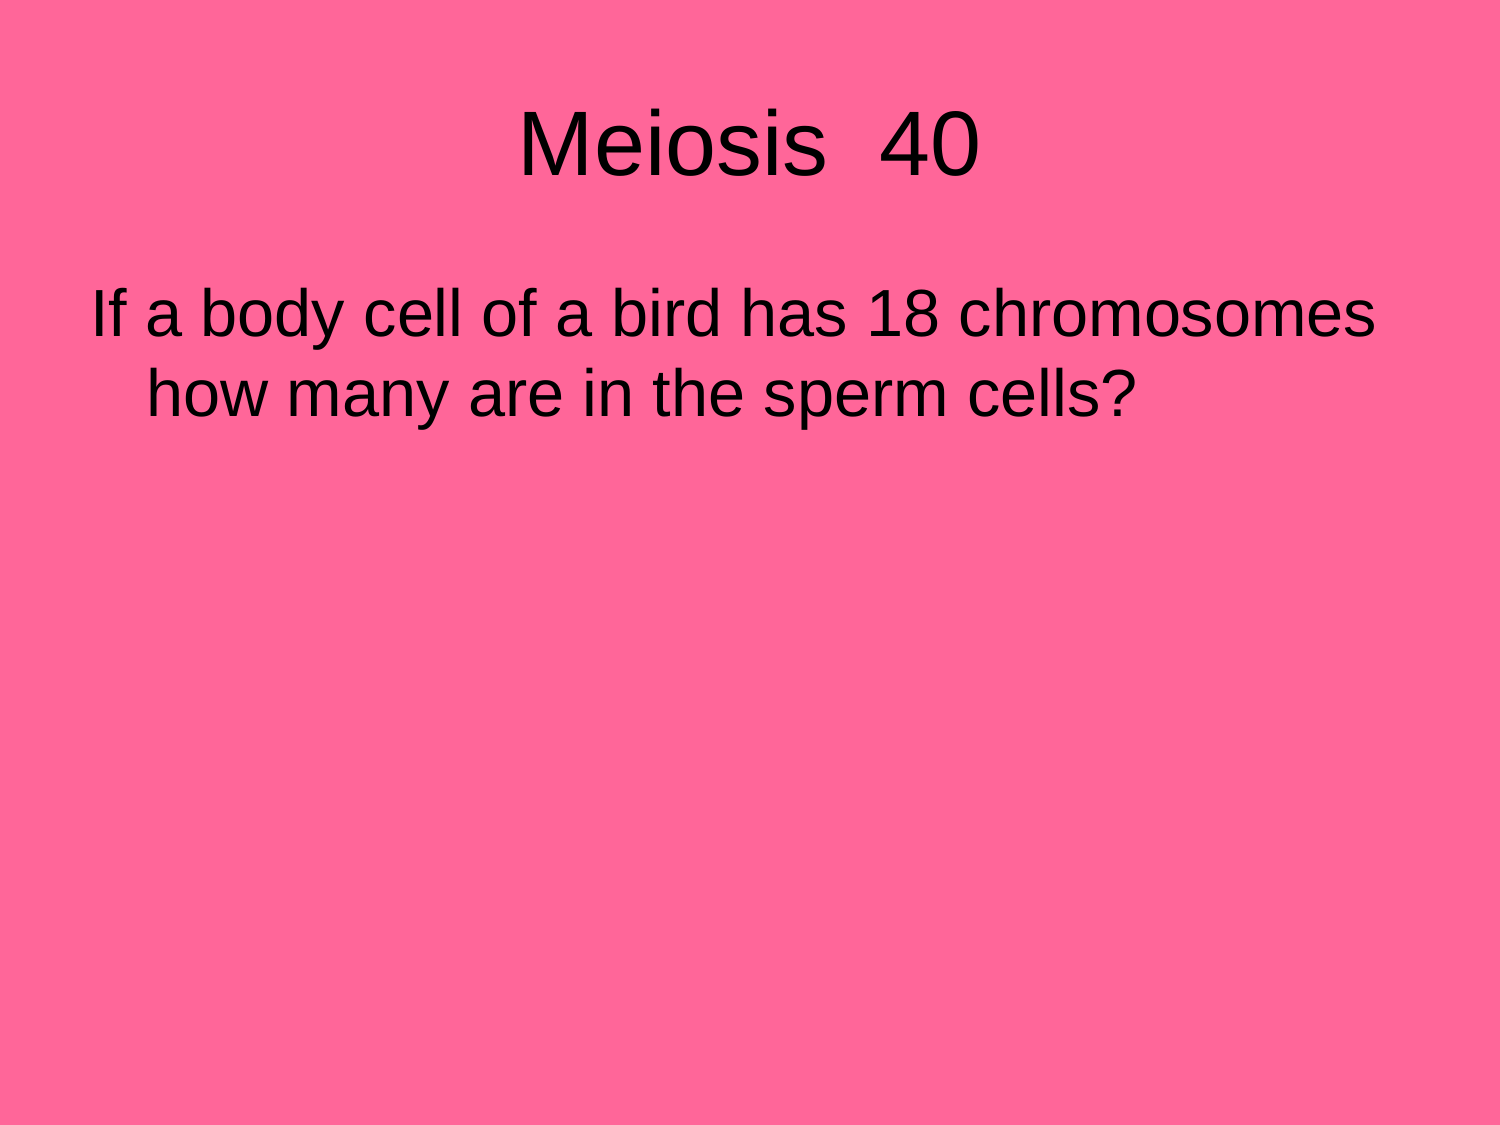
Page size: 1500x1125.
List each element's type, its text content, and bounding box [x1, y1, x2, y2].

title Meiosis 40 [74, 44, 1426, 233]
list If a body cell of a bird has 18 chromosomes how many are in the sperm cells? [74, 262, 1426, 1006]
